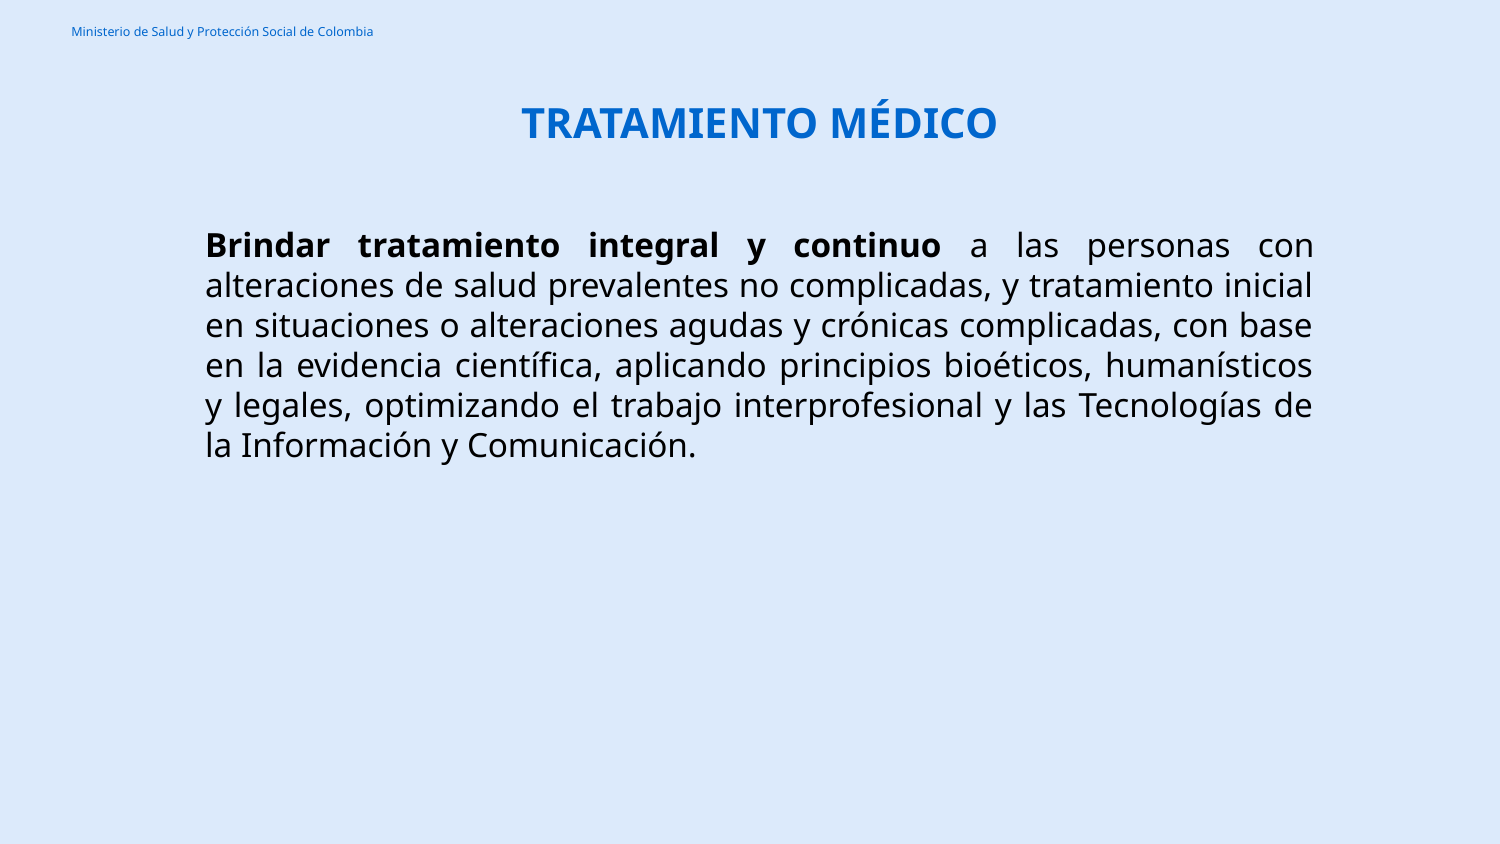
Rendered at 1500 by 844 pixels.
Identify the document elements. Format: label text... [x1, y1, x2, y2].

text_box TRATAMIENTO MÉDICO [100, 94, 1420, 155]
text_box Brindar tratamiento integral y continuo a las personas con alteraciones de salud prevalentes no complicadas, y tratamiento inicial en situaciones o alteraciones agudas y crónicas complicadas, con base en la evidencia científica, aplicando principios bioéticos, humanísticos y legales, optimizando el trabajo interprofesional y las Tecnologías de la Información y Comunicación. [193, 218, 1327, 470]
